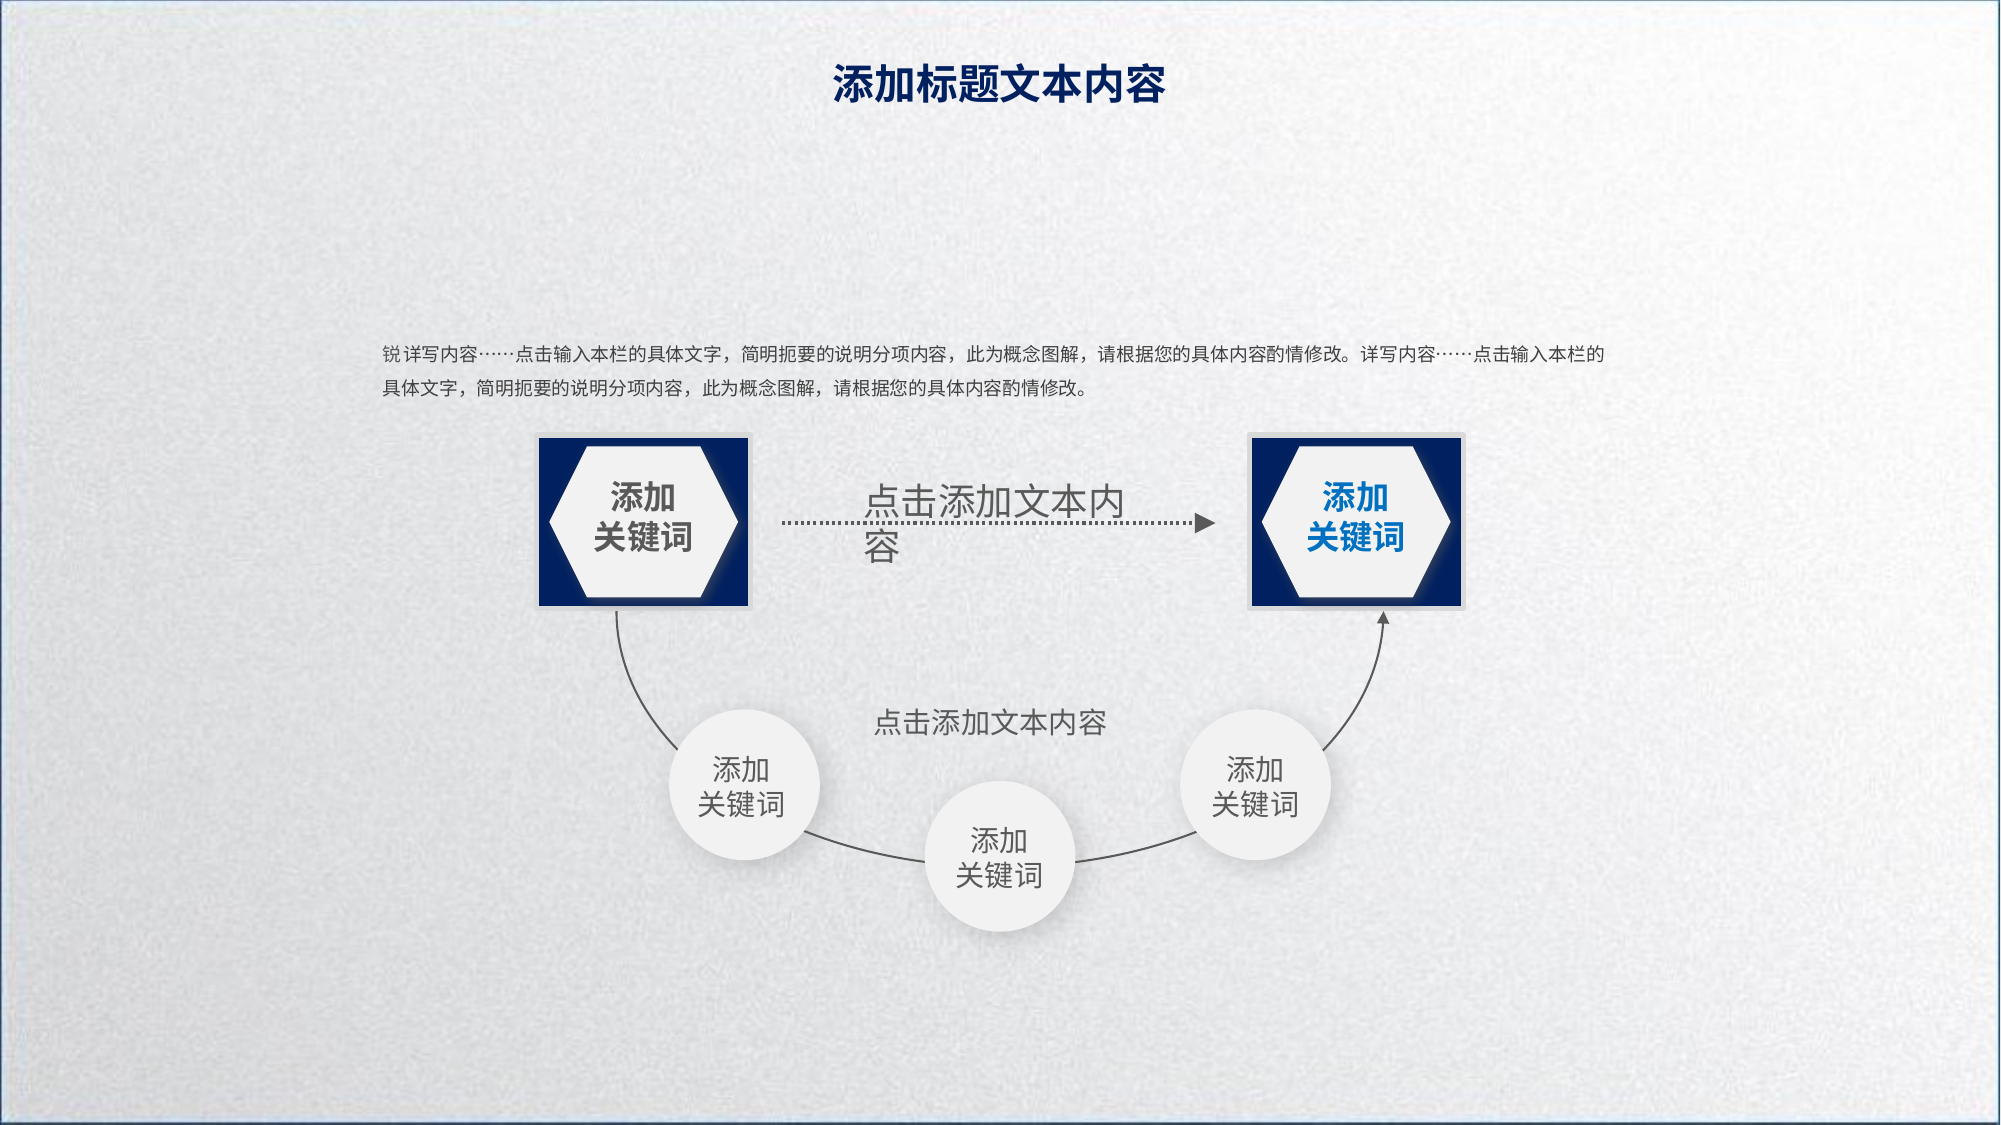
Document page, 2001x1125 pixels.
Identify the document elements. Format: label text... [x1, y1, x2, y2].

text_box 添加 关键词 [938, 816, 1061, 898]
text_box [614, 611, 1390, 863]
picture [0, 0, 2001, 1125]
text_box 点击添加文本内容 [851, 531, 1146, 574]
text_box 锐详写内容……点击输入本栏的具体文字，简明扼要的说明分项内容，此为概念图解，请根据您的具体内容酌情修改。详写内容……点击输入本栏的具体文字，简明扼要的说明分项内容，此为概念图解，请根据您的具体内容酌情修改。 [371, 325, 1623, 405]
text_box 添加 关键词 [681, 745, 803, 827]
text_box [1178, 707, 1334, 863]
text_box 添加标题文本内容 [710, 52, 1289, 114]
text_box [1248, 434, 1464, 610]
text_box [922, 778, 1078, 934]
text_box [666, 707, 822, 863]
text_box 添加 关键词 [1194, 745, 1317, 827]
text_box 点击添加文本内容 [862, 698, 1136, 745]
text_box 点击添加文本内容 [851, 472, 1146, 522]
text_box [536, 434, 751, 610]
